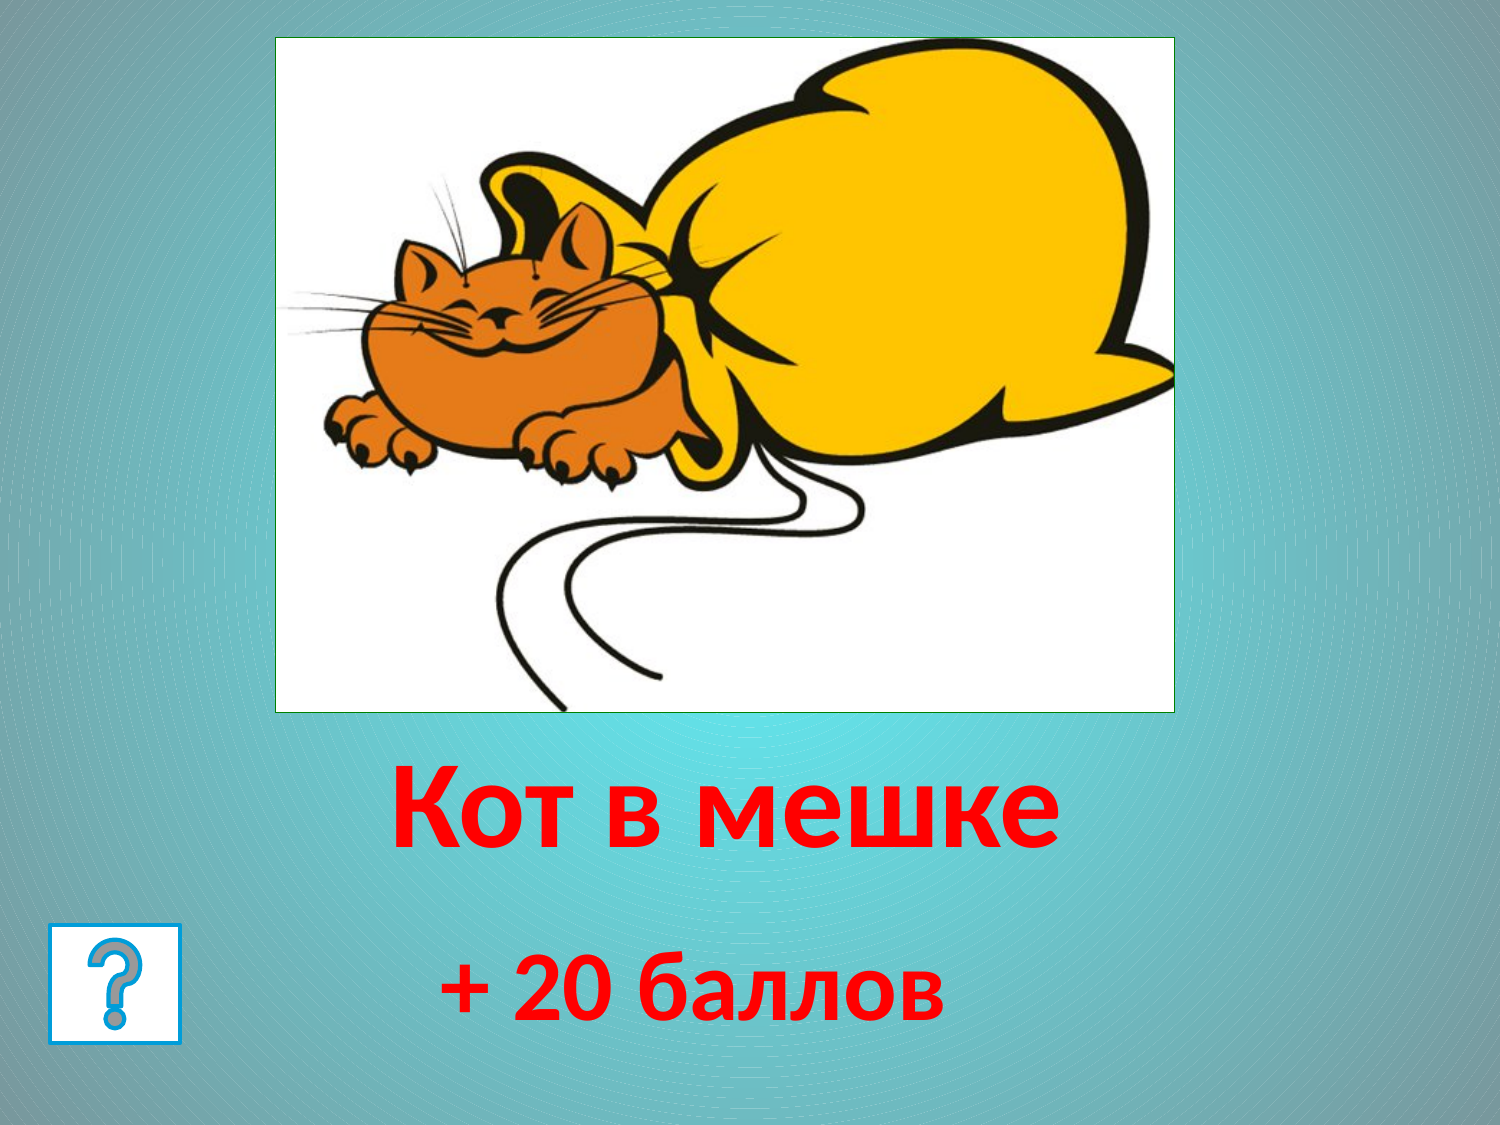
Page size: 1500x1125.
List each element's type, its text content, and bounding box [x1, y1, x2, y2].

text_box [48, 923, 182, 1045]
title Кот в мешке [375, 787, 1275, 881]
list + 20 баллов [425, 912, 1325, 1045]
picture [274, 37, 1176, 713]
